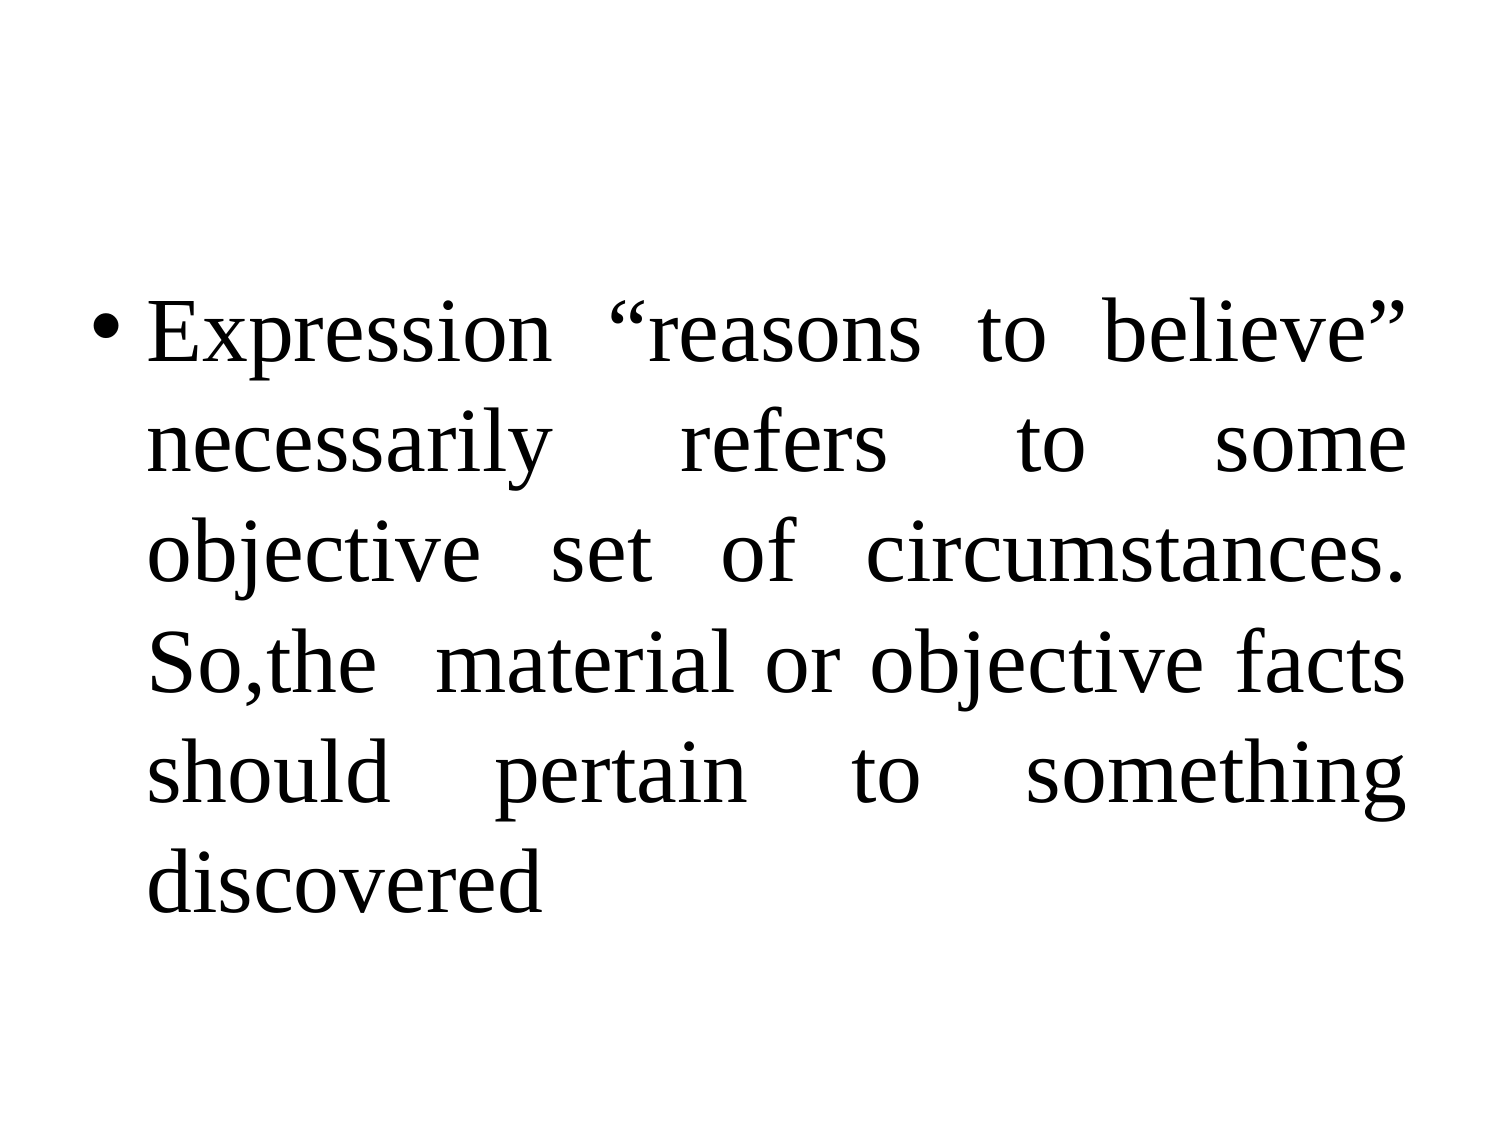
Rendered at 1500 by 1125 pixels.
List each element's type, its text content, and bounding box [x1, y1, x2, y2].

list Expression “reasons to believe” necessarily refers to some objective set of circumstances. So,the material or objective facts should pertain to something discovered [75, 262, 1425, 1005]
